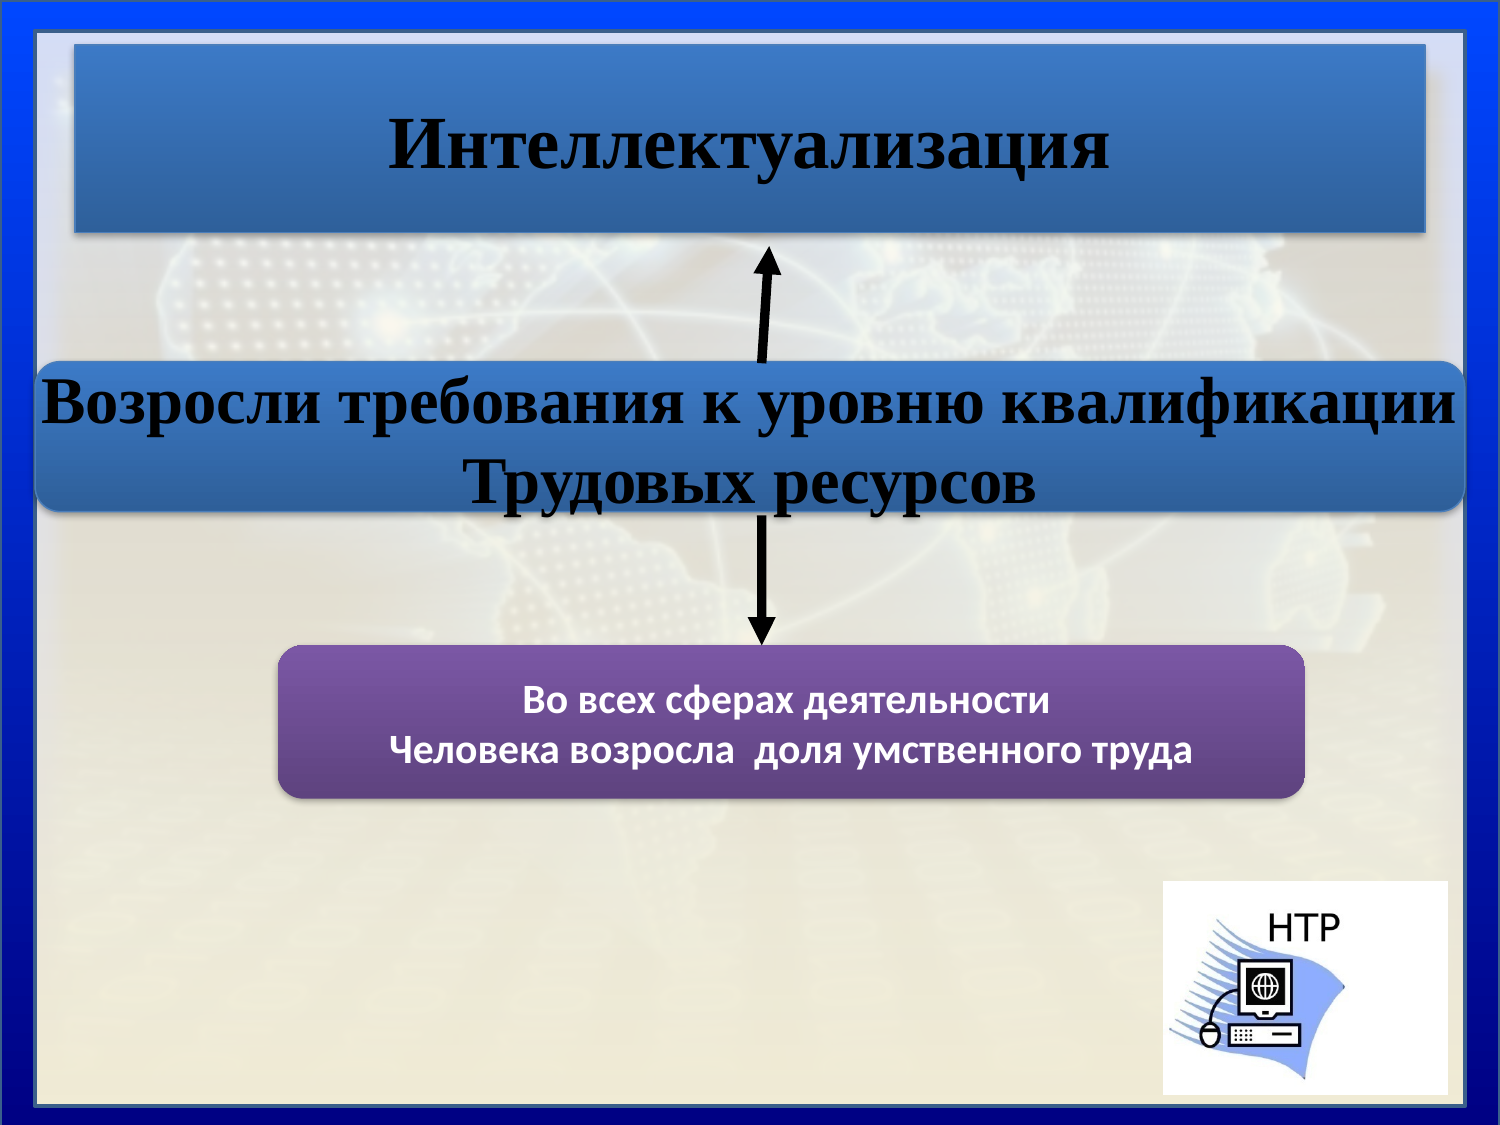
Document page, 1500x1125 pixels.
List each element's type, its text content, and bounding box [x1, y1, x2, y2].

text_box [755, 515, 768, 646]
picture [1163, 881, 1448, 1095]
text_box [761, 246, 775, 364]
text_box Возросли требования к уровню квалификации Трудовых ресурсов [34, 360, 1466, 513]
title Интеллектуализация [74, 44, 1426, 233]
text_box Во всех сферах деятельности Человека возросла доля умственного труда [277, 645, 1306, 799]
